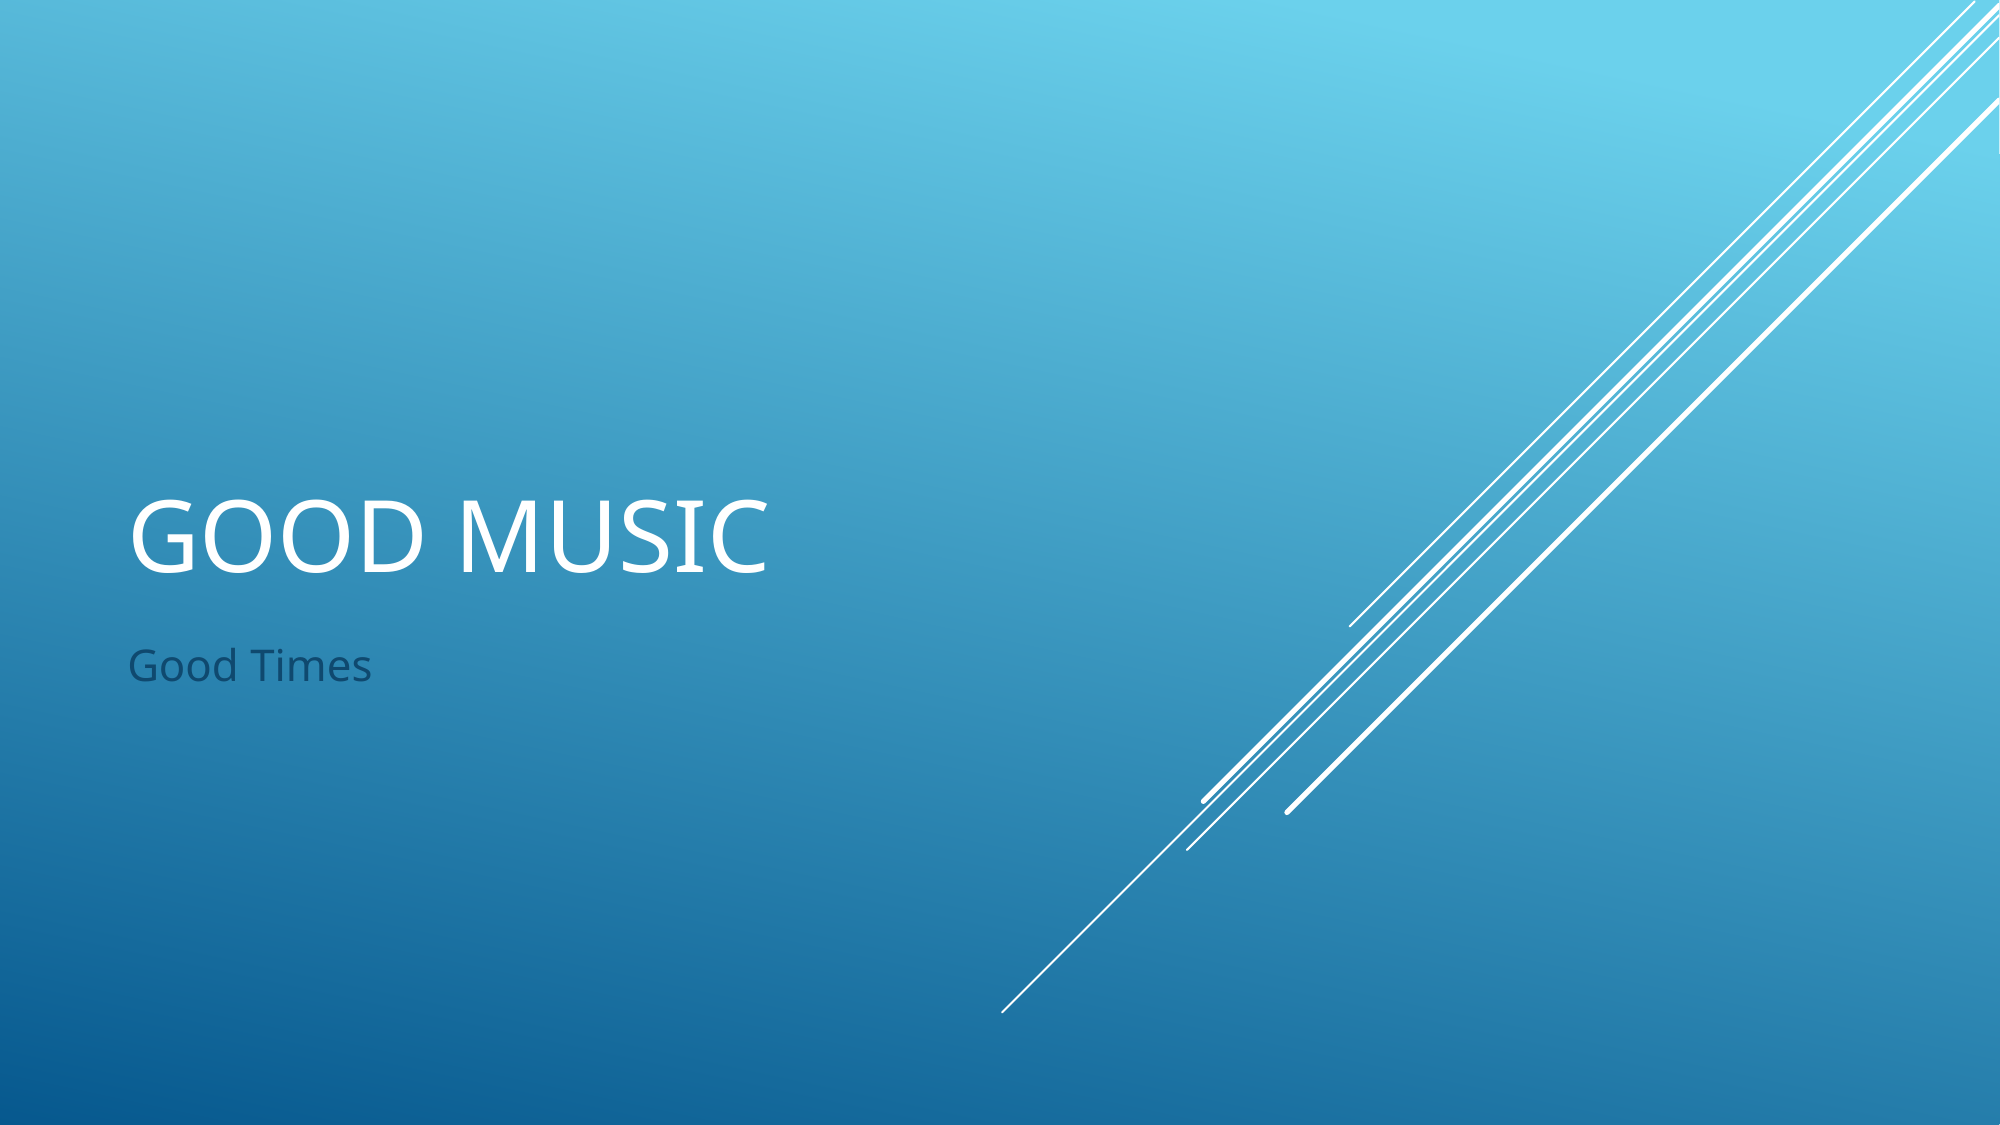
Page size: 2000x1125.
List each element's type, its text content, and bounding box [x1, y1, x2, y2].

subtitle Good Times [112, 630, 1163, 950]
title Good Music [112, 112, 1425, 600]
